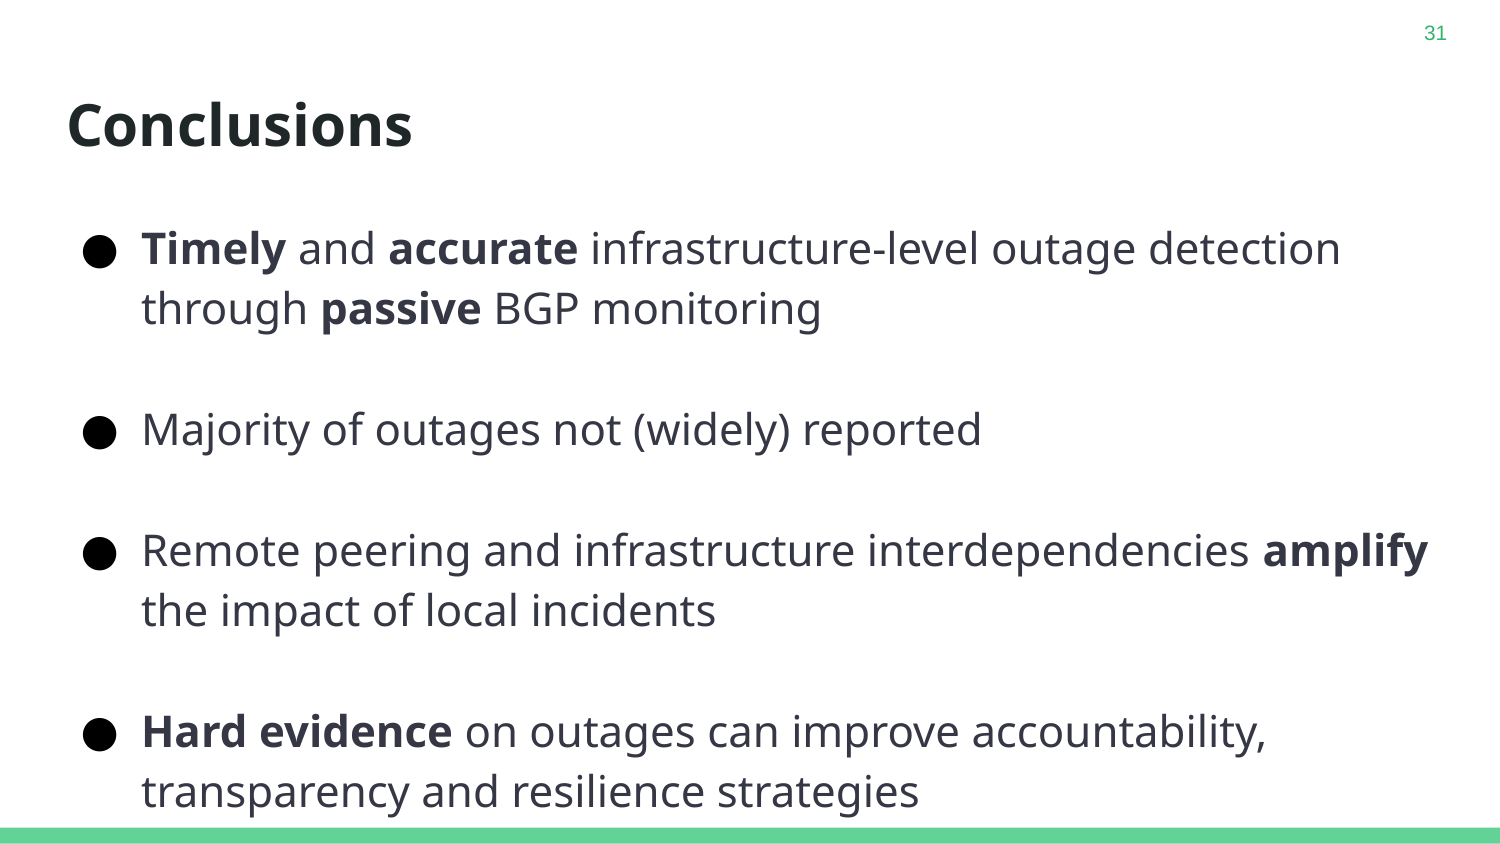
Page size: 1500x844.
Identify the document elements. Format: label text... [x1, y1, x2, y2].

slide_number 31 [1409, 0, 1500, 65]
list Timely and accurate infrastructure-level outage detection through passive BGP monitoring Majority of outages not (widely) reported Remote peering and infrastructure interdependencies amplify the impact of local incidents Hard evidence on outages can improve accountability, transparency and resilience strategies [51, 197, 1476, 739]
title Conclusions [51, 72, 1476, 167]
